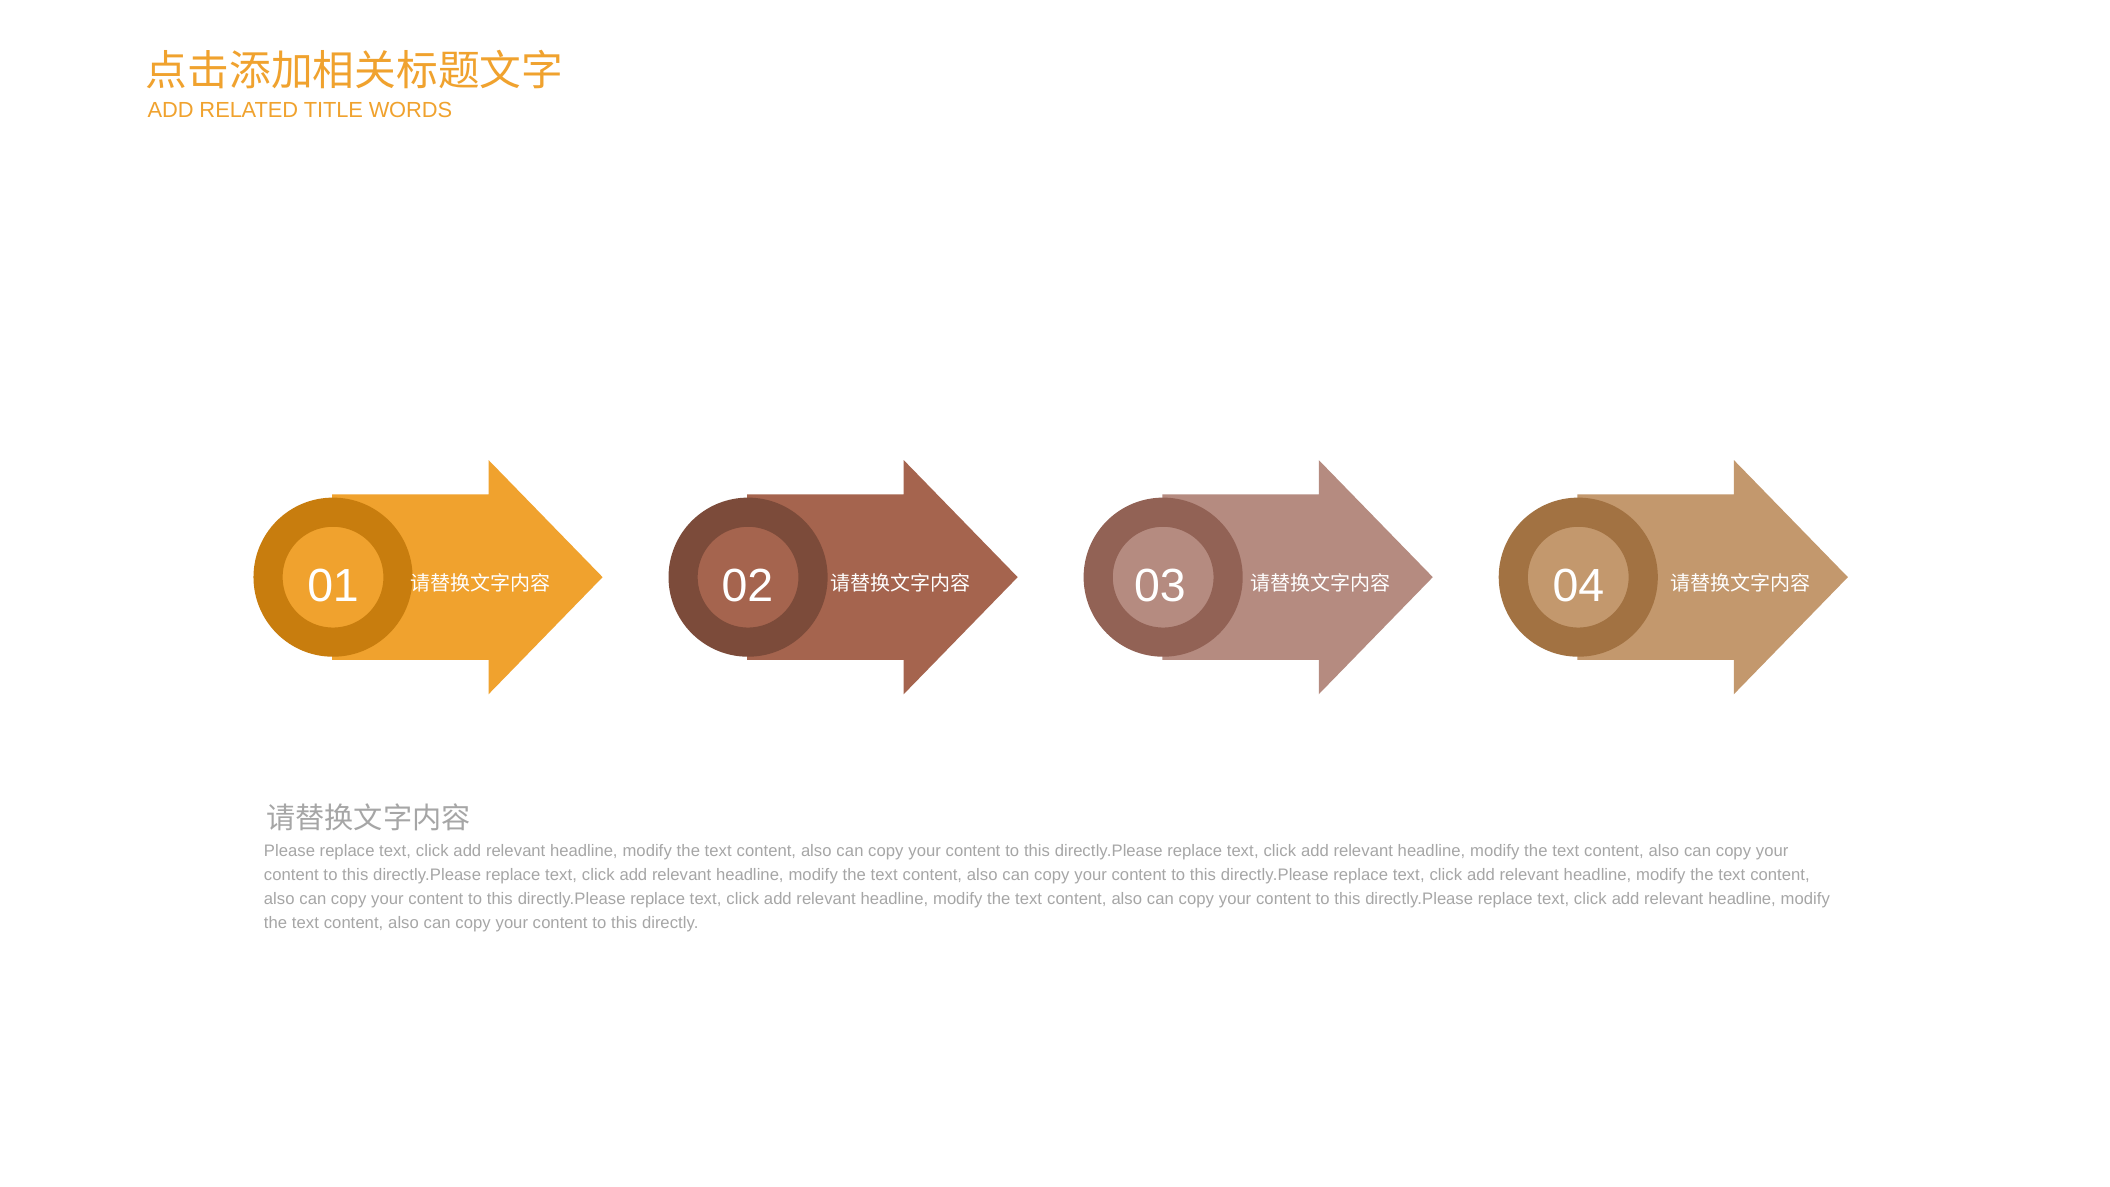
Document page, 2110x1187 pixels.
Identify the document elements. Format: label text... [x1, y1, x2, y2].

text_box ADD RELATED TITLE WORDS [147, 96, 453, 123]
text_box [1513, 460, 1848, 695]
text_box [267, 460, 603, 695]
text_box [682, 460, 1018, 695]
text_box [263, 793, 1846, 933]
text_box 点击添加相关标题文字 [145, 43, 564, 95]
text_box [1098, 460, 1433, 695]
